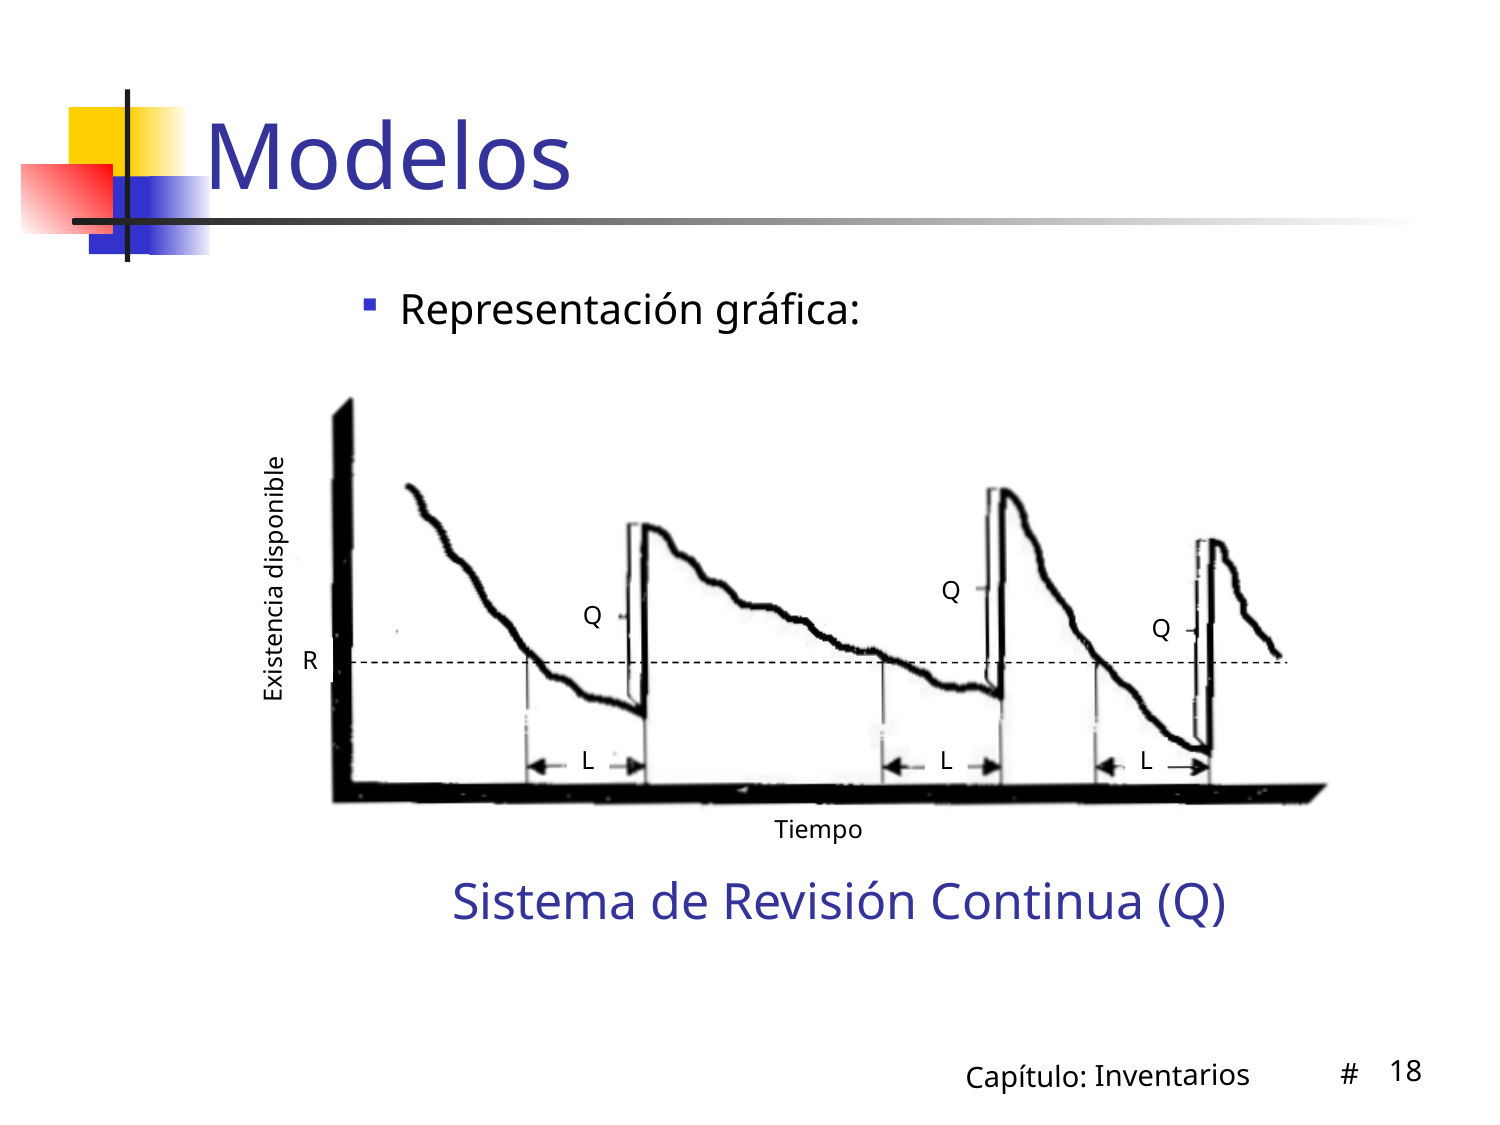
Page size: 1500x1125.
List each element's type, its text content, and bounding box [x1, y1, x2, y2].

slide_number 18 [1124, 1024, 1438, 1101]
text_box Sistema de Revisión Continua (Q) [437, 862, 1242, 938]
list Representación gráfica: [193, 274, 1470, 1007]
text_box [249, 393, 1353, 852]
footer Capítulo: Inventarios # [923, 1028, 1402, 1108]
title Modelos [188, 27, 1468, 216]
